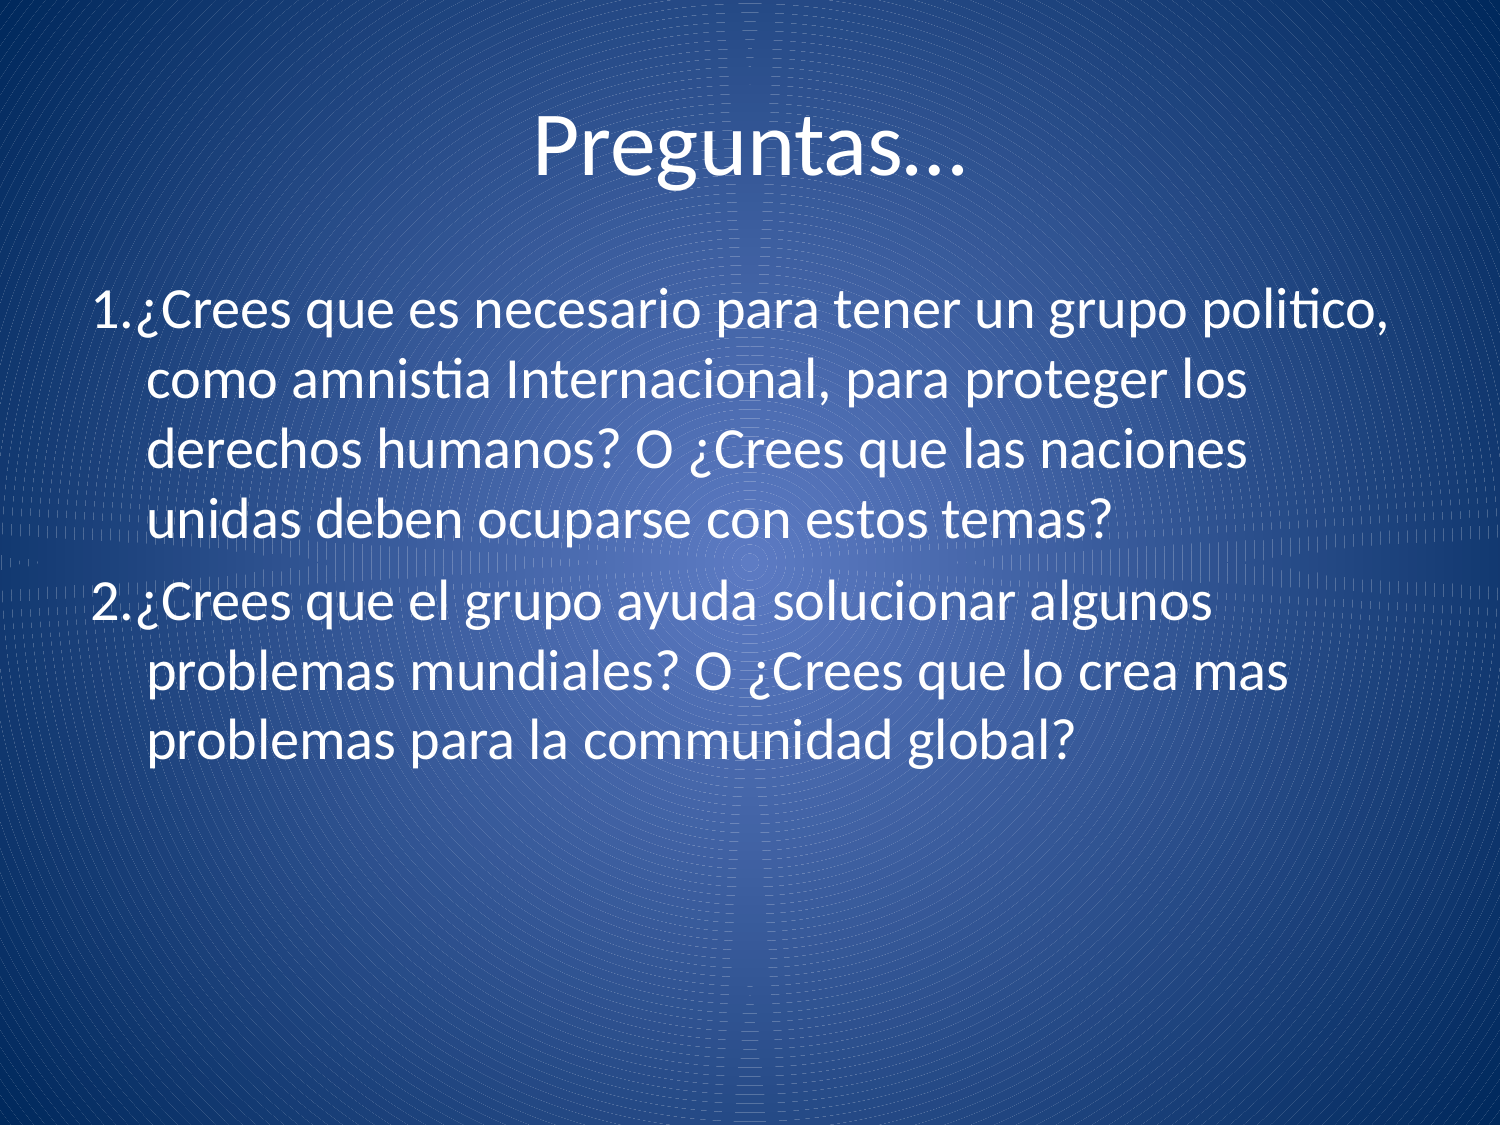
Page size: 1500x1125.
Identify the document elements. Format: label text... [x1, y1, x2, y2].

title Preguntas… [75, 45, 1425, 233]
list 1.¿Crees que es necesario para tener un grupo politico, como amnistia Internacional, para proteger los derechos humanos? O ¿Crees que las naciones unidas deben ocuparse con estos temas? 2.¿Crees que el grupo ayuda solucionar algunos problemas mundiales? O ¿Crees que lo crea mas problemas para la communidad global? [75, 262, 1425, 1005]
